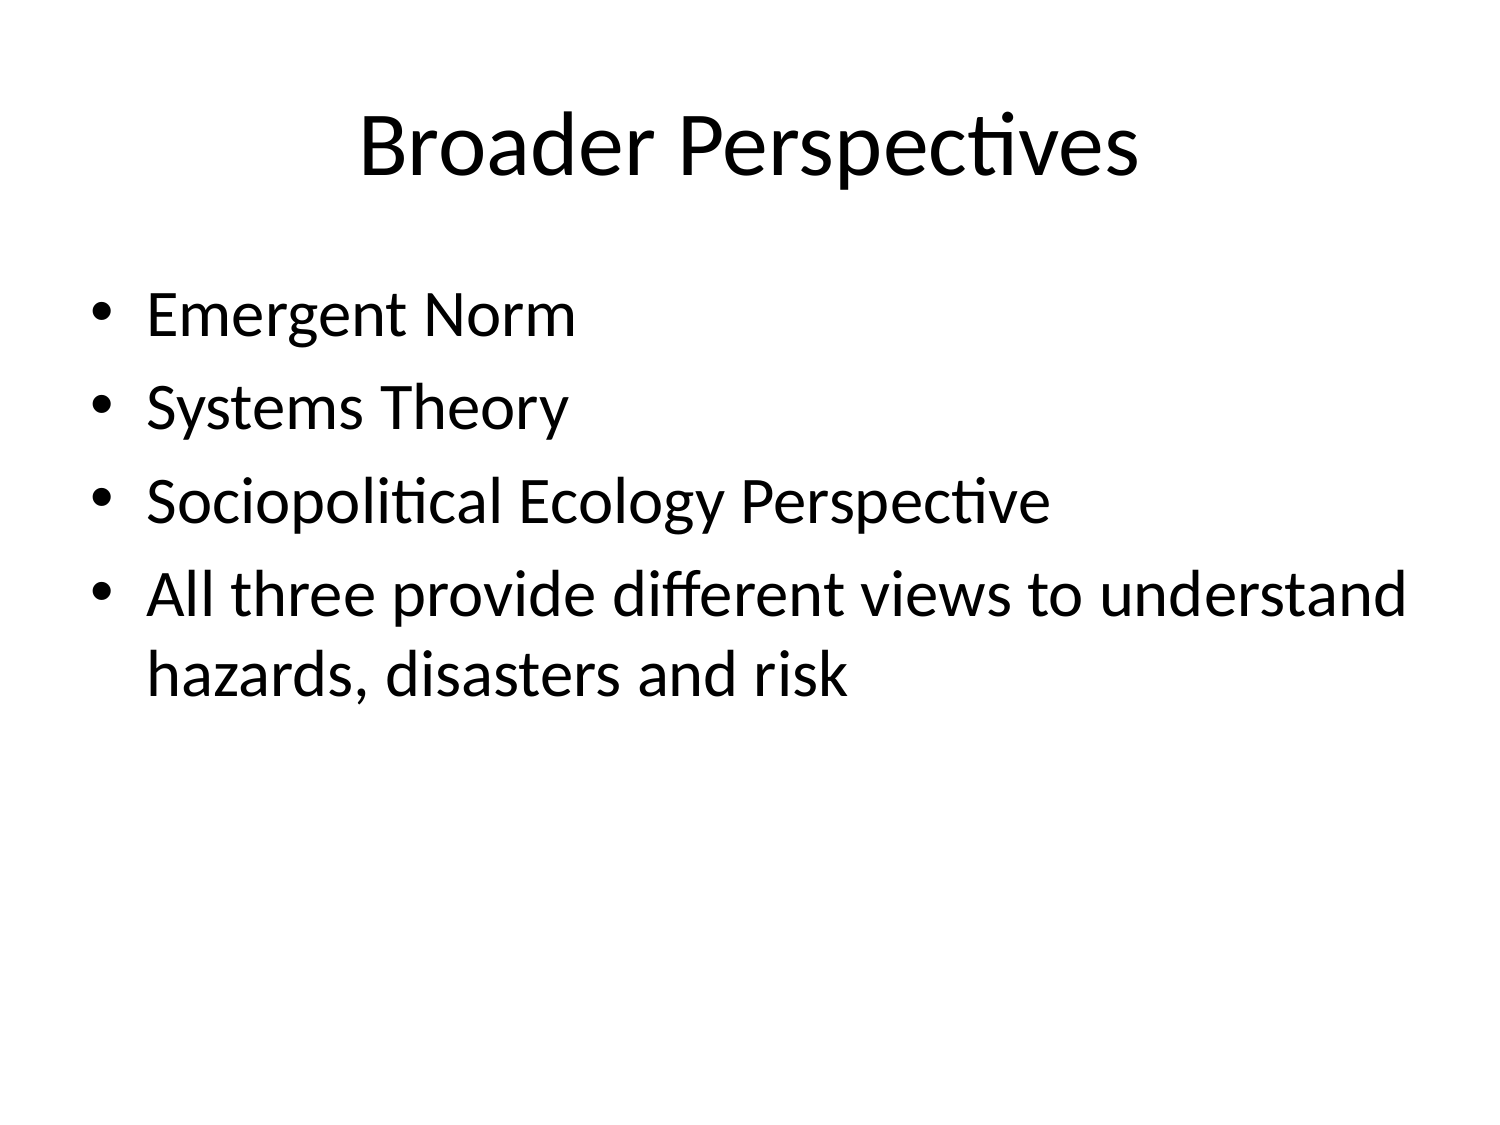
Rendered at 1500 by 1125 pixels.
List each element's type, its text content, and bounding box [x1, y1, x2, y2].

title Broader Perspectives [75, 45, 1425, 233]
list Emergent Norm Systems Theory Sociopolitical Ecology Perspective All three provide different views to understand hazards, disasters and risk [75, 262, 1425, 1005]
